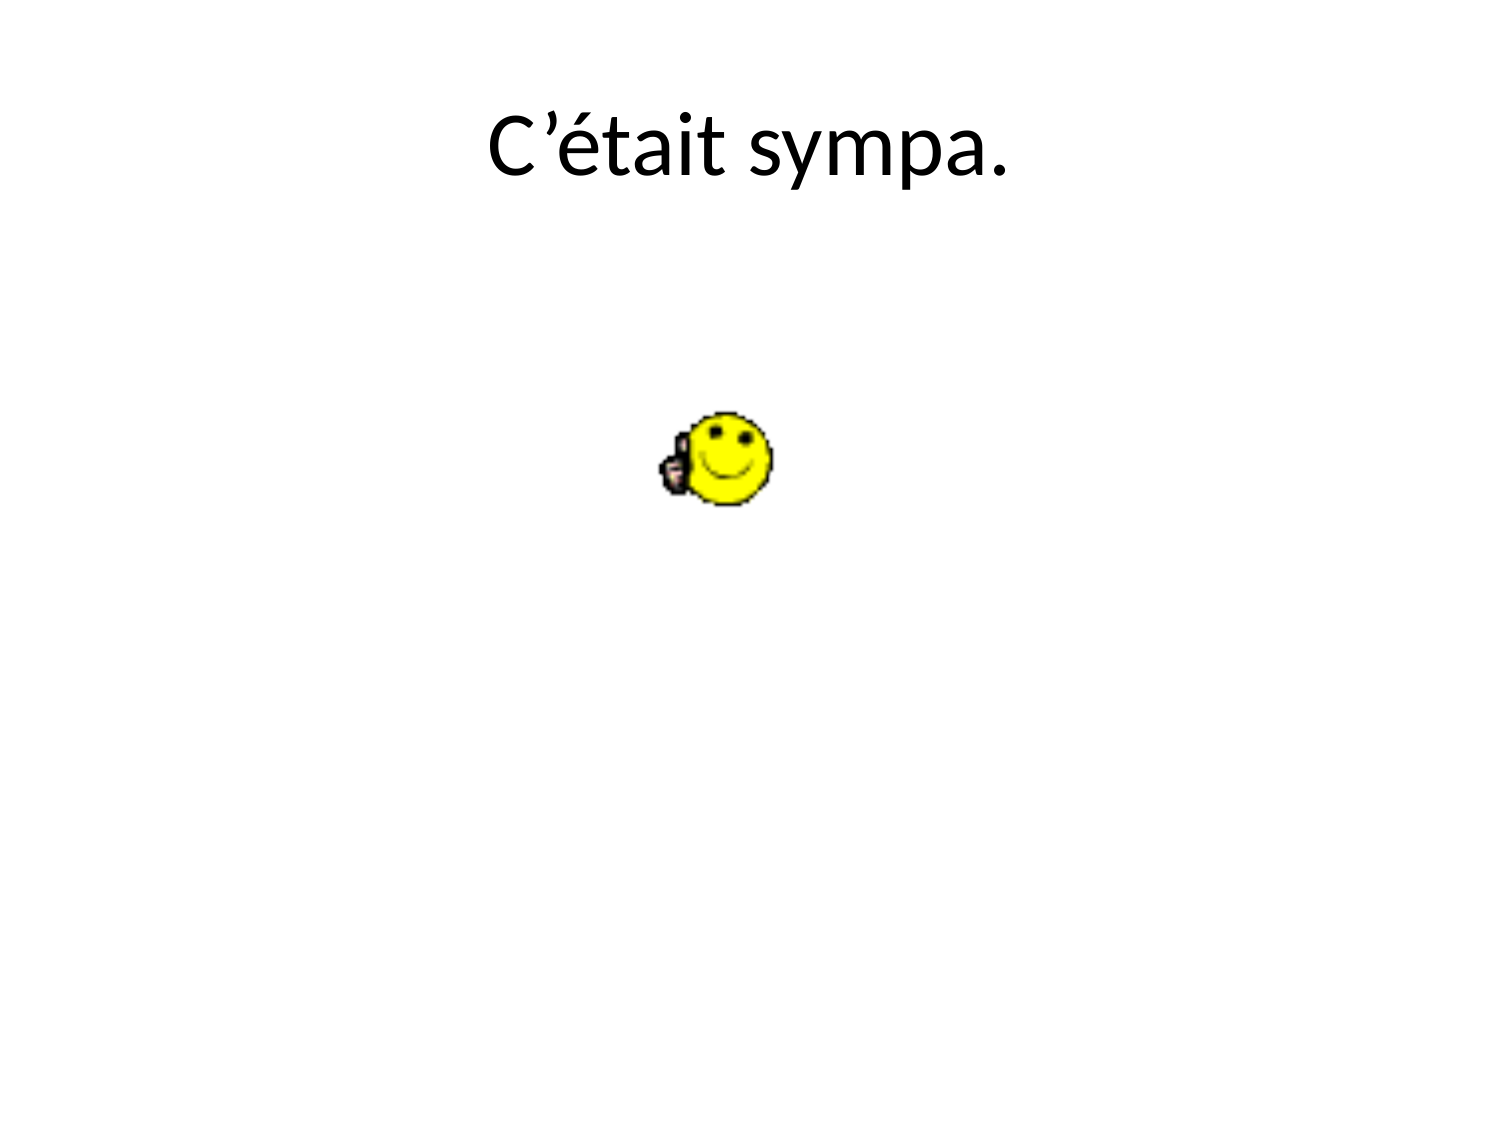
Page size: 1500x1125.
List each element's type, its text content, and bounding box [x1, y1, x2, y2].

title C’était sympa. [75, 45, 1425, 233]
picture [624, 349, 824, 588]
